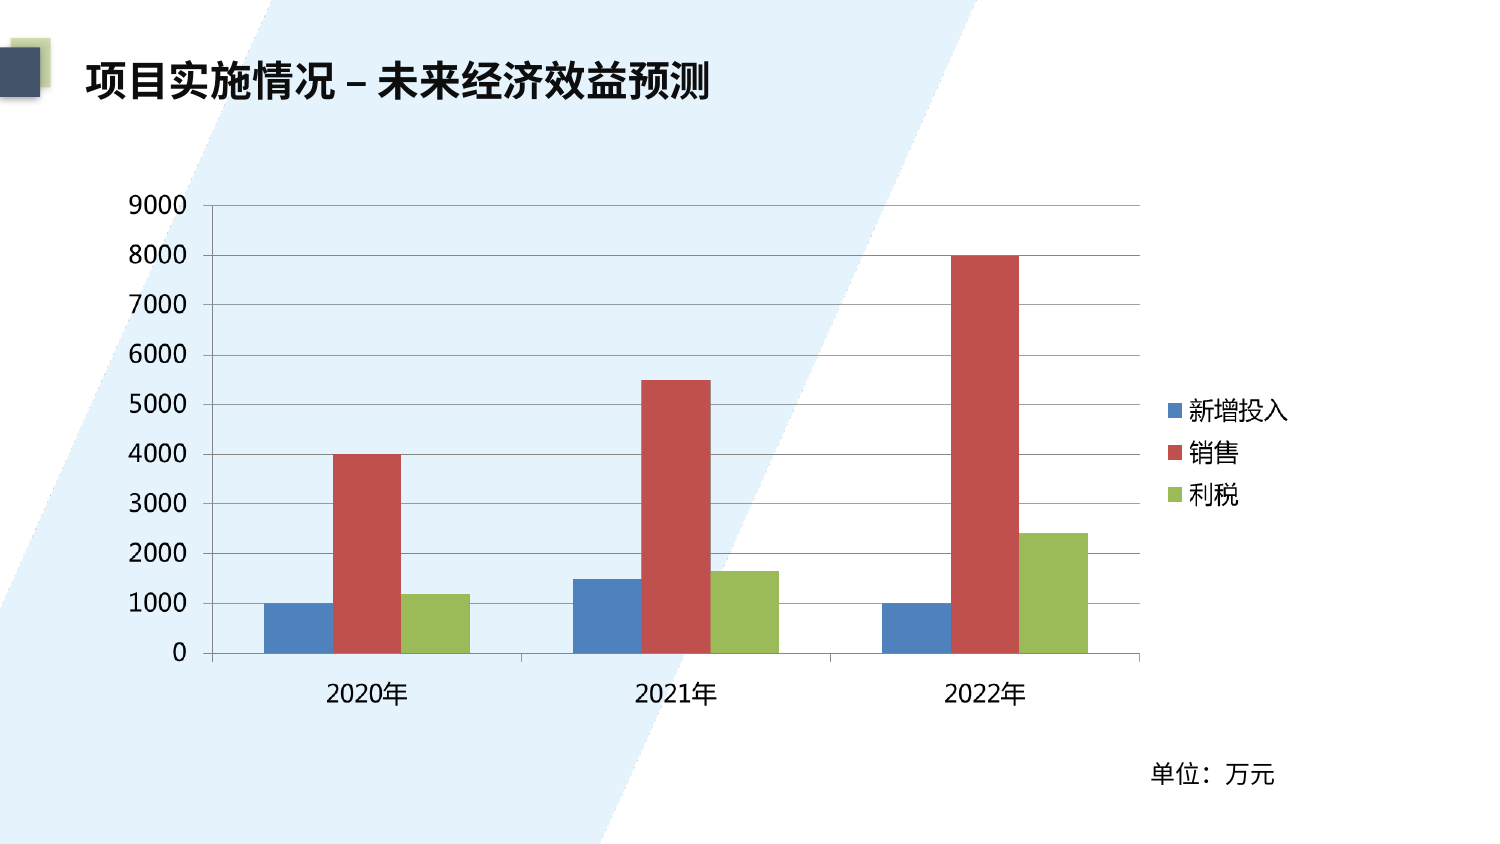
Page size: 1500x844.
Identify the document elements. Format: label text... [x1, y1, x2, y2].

text_box [10, 37, 51, 88]
text_box 项目实施情况 – 未来经济效益预测 [73, 48, 724, 111]
picture [0, 0, 977, 844]
text_box [0, 47, 41, 98]
text_box 单位：万元 [1139, 752, 1288, 794]
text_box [111, 175, 1311, 730]
